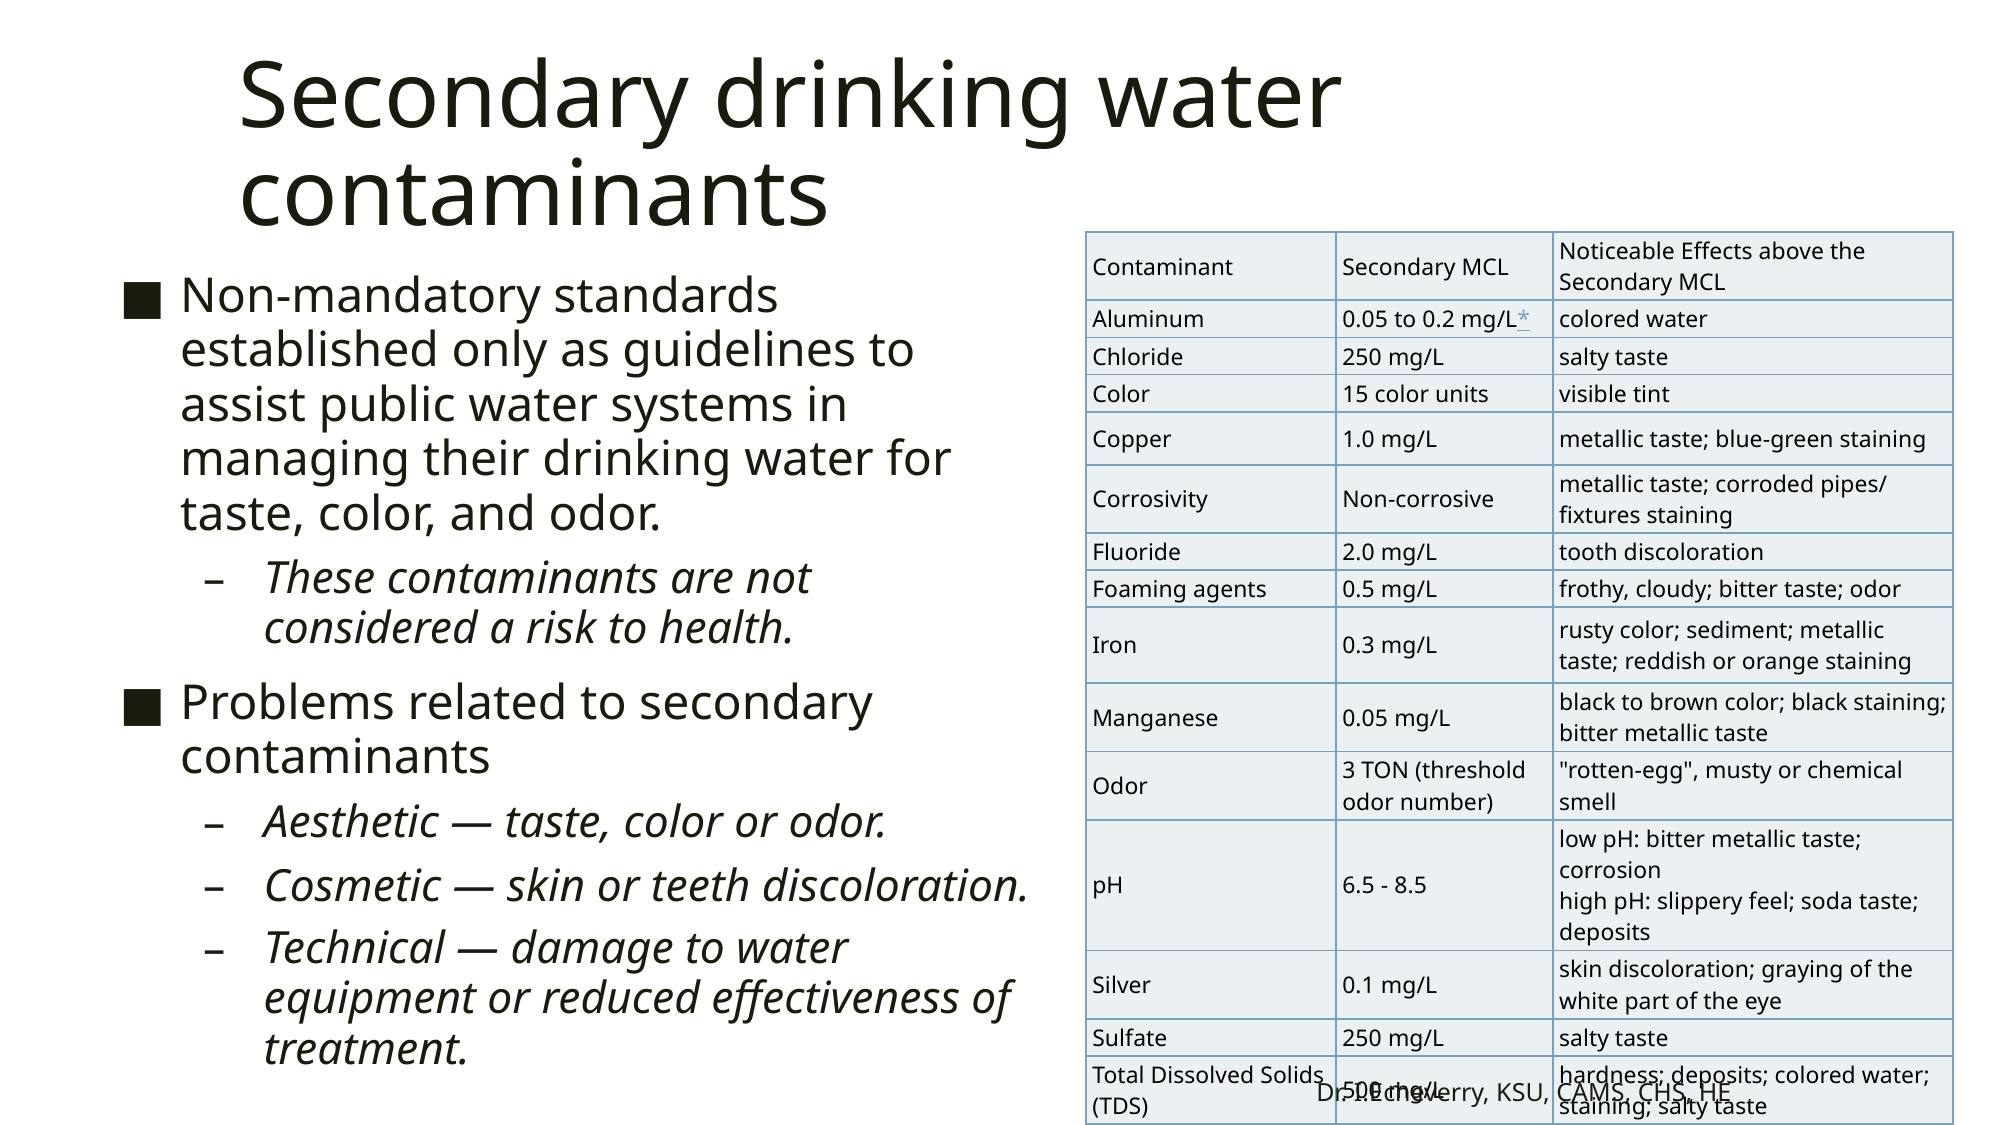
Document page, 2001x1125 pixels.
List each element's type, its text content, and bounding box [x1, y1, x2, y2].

table_cell Sulfate [1087, 1020, 1335, 1055]
table_cell Chloride [1087, 338, 1335, 374]
table_cell pH [1087, 821, 1335, 950]
table_cell 3 TON (threshold odor number) [1337, 752, 1552, 819]
table_cell "rotten-egg", musty or chemical smell [1554, 752, 1952, 819]
table_header Secondary MCL [1337, 233, 1552, 299]
table_cell salty taste [1554, 338, 1952, 374]
table_cell Foaming agents [1087, 571, 1335, 606]
table_cell Manganese [1087, 684, 1335, 751]
title Secondary drinking water contaminants [223, 42, 1799, 191]
slide_number 29 [1553, 1058, 1816, 1125]
table_cell 0.1 mg/L [1337, 951, 1552, 1018]
table_cell frothy, cloudy; bitter taste; odor [1554, 571, 1952, 606]
table_cell 0.05 to 0.2 mg/L* [1337, 301, 1552, 337]
table_cell 250 mg/L [1337, 338, 1552, 374]
table_cell 0.5 mg/L [1337, 571, 1552, 606]
table_cell Fluoride [1087, 534, 1335, 569]
table_header Noticeable Effects above the Secondary MCL [1554, 233, 1952, 299]
table_cell tooth discoloration [1554, 534, 1952, 569]
table_cell Silver [1087, 951, 1335, 1018]
table_cell colored water [1554, 301, 1952, 337]
list Non-mandatory standards established only as guidelines to assist public water systems in managing their drinking water for taste, color, and odor. These contaminants are not considered a risk to health. Problems related to secondary contaminants Aesthetic — taste, color or odor. Cosmetic — skin or teeth discoloration. Technical — damage to water equipment or reduced effectiveness of treatment. [104, 261, 1053, 1097]
table_cell 250 mg/L [1337, 1020, 1552, 1055]
table_cell visible tint [1554, 375, 1952, 411]
table_cell black to brown color; black staining; bitter metallic taste [1554, 684, 1952, 751]
table_cell 15 color units [1337, 375, 1552, 411]
table_cell Non-corrosive [1337, 466, 1552, 532]
table_cell 2.0 mg/L [1337, 534, 1552, 569]
footer Dr. I.Echeverry, KSU, CAMS, CHS, HE [1301, 1058, 1553, 1125]
table_cell rusty color; sediment; metallic taste; reddish or orange staining [1554, 608, 1952, 682]
table_cell Odor [1087, 752, 1335, 819]
table_header Contaminant [1087, 233, 1335, 299]
table_cell Corrosivity [1087, 466, 1335, 532]
table_cell salty taste [1554, 1020, 1952, 1055]
table_cell 1.0 mg/L [1337, 413, 1552, 464]
table_cell Aluminum [1087, 301, 1335, 337]
table_cell Iron [1087, 608, 1335, 682]
table_cell Total Dissolved Solids (TDS) [1087, 1057, 1335, 1123]
table_cell 0.3 mg/L [1337, 608, 1552, 682]
table_cell Color [1087, 375, 1335, 411]
table_cell skin discoloration; graying of the white part of the eye [1554, 951, 1952, 1018]
table_cell metallic taste; blue-green staining [1554, 413, 1952, 464]
table_cell Copper [1087, 413, 1335, 464]
table_cell 6.5 - 8.5 [1337, 821, 1552, 950]
table_cell metallic taste; corroded pipes/ fixtures staining [1554, 466, 1952, 532]
table_cell hardness; deposits; colored water; staining; salty taste [1554, 1057, 1952, 1123]
table_cell low pH: bitter metallic taste; corrosion high pH: slippery feel; soda taste; deposits [1554, 821, 1952, 950]
table_cell 0.05 mg/L [1337, 684, 1552, 751]
